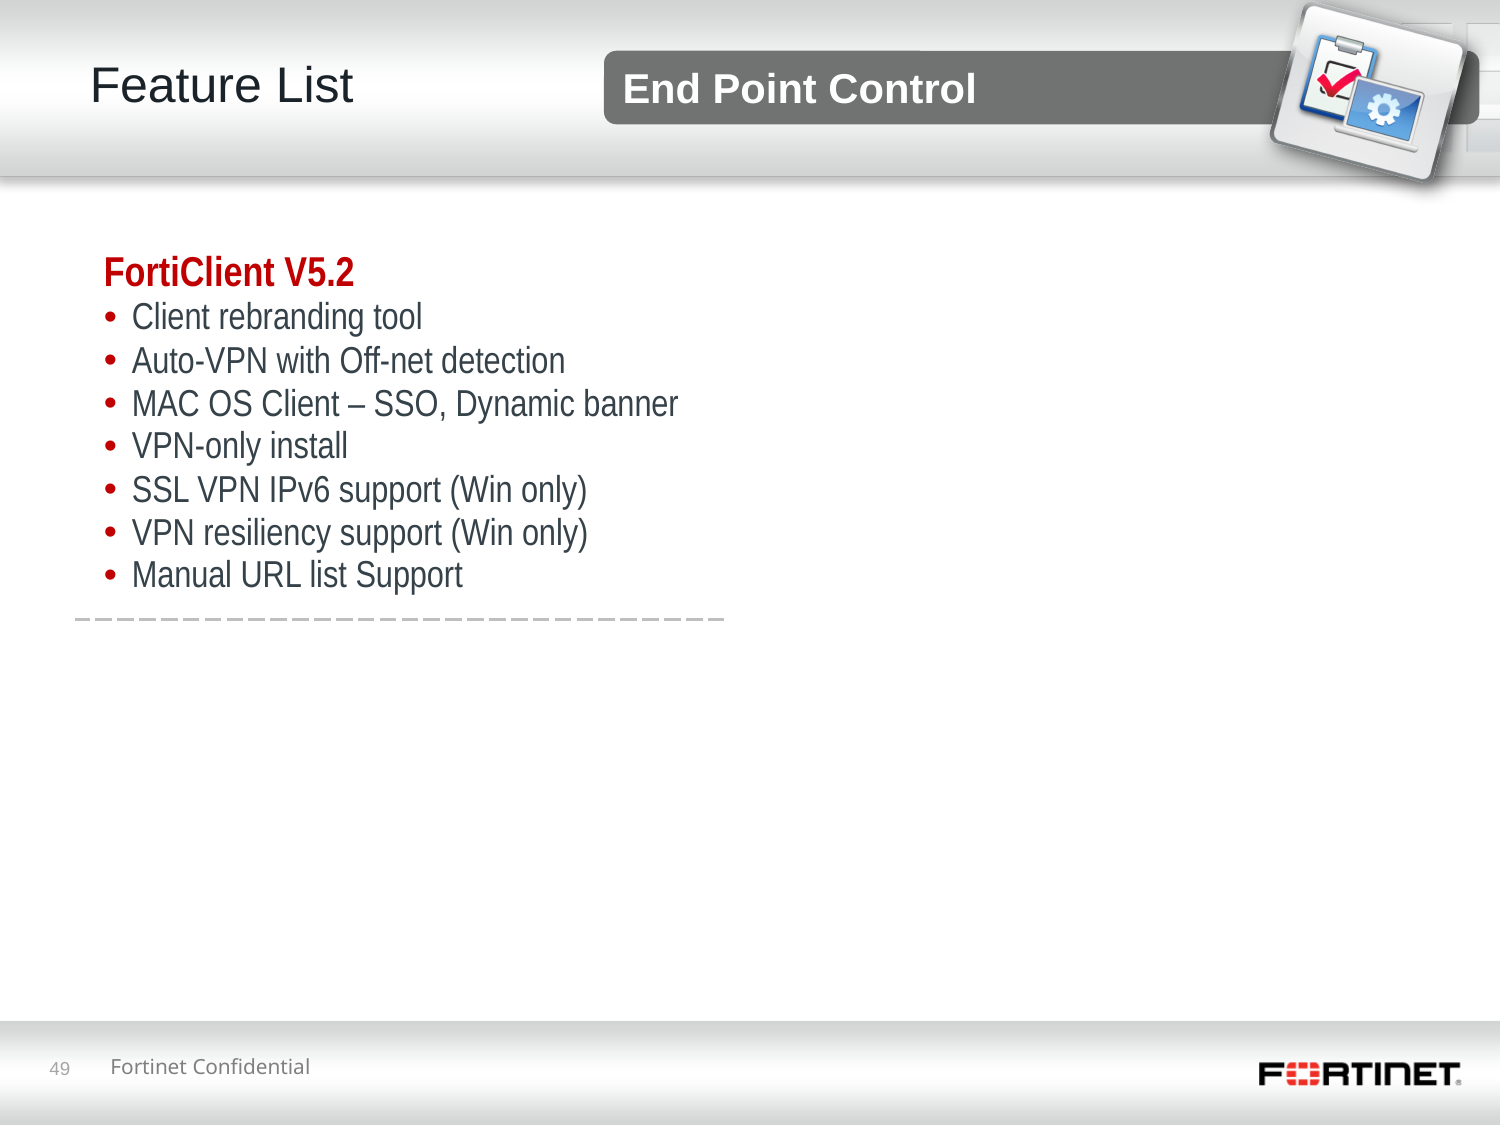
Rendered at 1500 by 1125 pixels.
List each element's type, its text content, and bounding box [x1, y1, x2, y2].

table_header FortiClient V5.2 Client rebranding tool Auto-VPN with Off-net detection MAC OS Client – SSO, Dynamic banner VPN-only install SSL VPN IPv6 support (Win only) VPN resiliency support (Win only) Manual URL list Support [75, 240, 727, 620]
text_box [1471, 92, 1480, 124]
text_box End Point Control [603, 50, 1278, 125]
title Feature List [75, 45, 1278, 138]
picture [0, 0, 1500, 1125]
